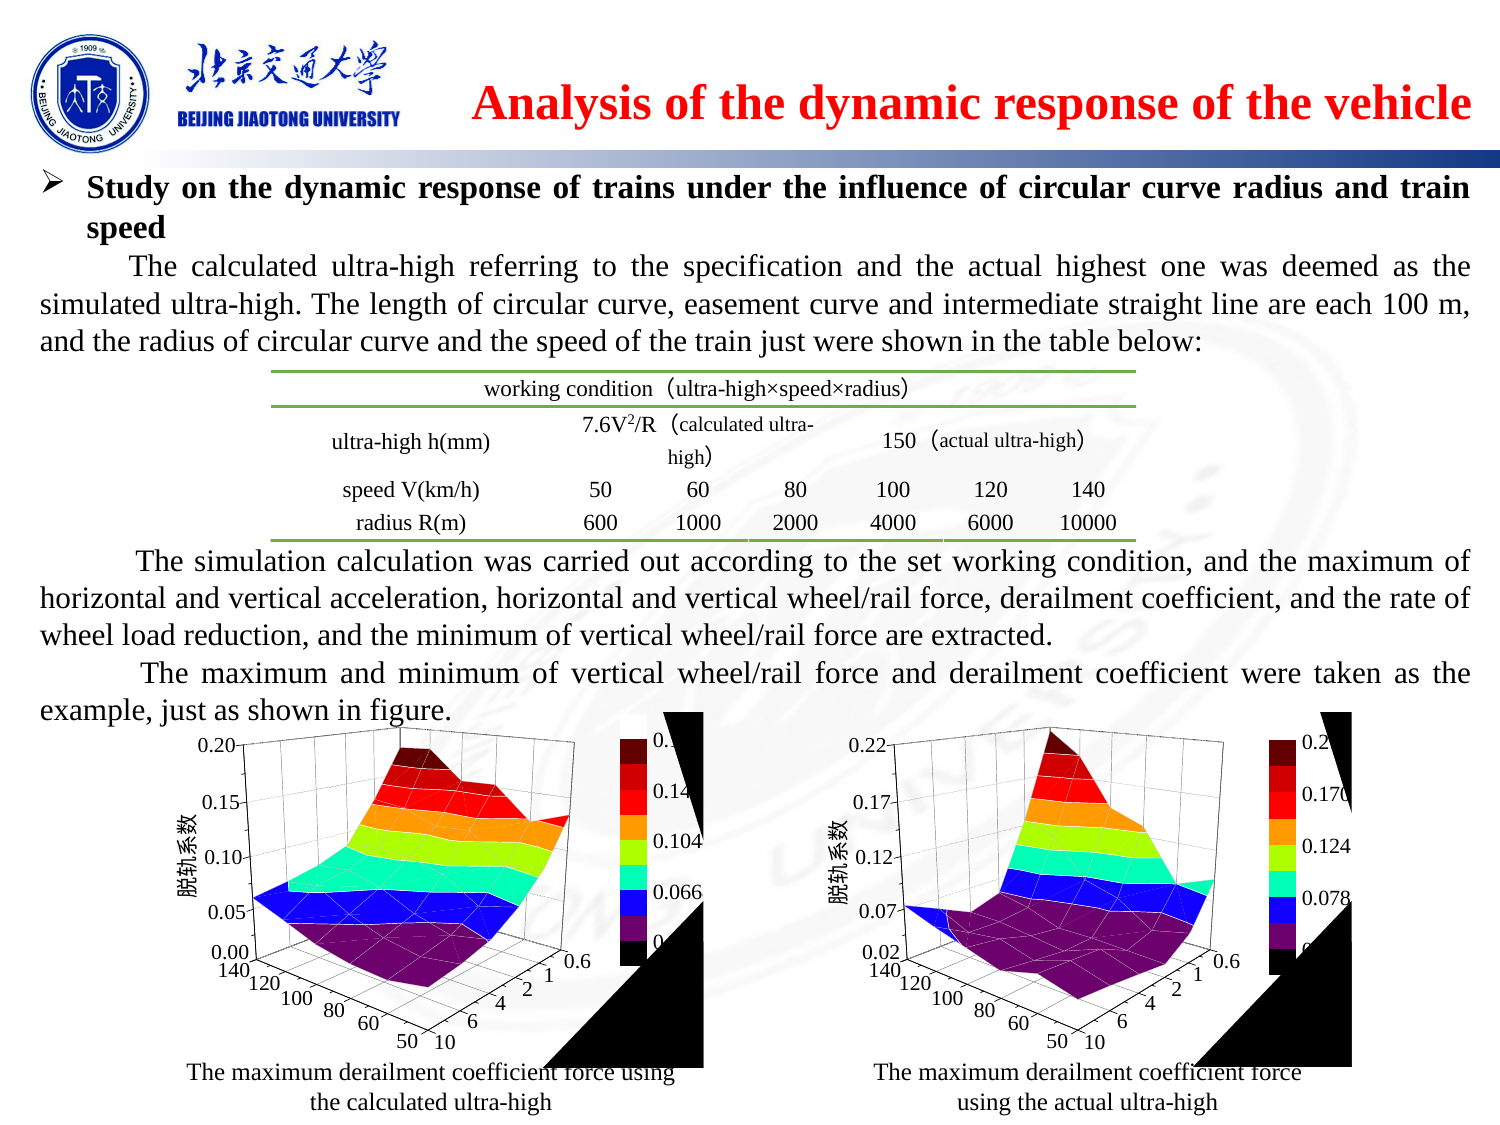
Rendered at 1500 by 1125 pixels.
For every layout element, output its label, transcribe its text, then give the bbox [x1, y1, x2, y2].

text_box Analysis of the dynamic response of the vehicle [294, 62, 1500, 138]
text_box The simulation calculation was carried out according to the set working condition, and the maximum of horizontal and vertical acceleration, horizontal and vertical wheel/rail force, derailment coefficient, and the rate of wheel load reduction, and the minimum of vertical wheel/rail force are extracted. The maximum and minimum of vertical wheel/rail force and derailment coefficient were taken as the example, just as shown in figure. [24, 532, 1488, 735]
text_box The maximum derailment coefficient force using the actual ultra-high [839, 1075, 1336, 1123]
picture [0, 0, 1500, 1125]
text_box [172, 712, 704, 1068]
text_box Study on the dynamic response of trains under the influence of circular curve radius and train speed The calculated ultra-high referring to the specification and the actual highest one was deemed as the simulated ultra-high. The length of circular curve, easement curve and intermediate straight line are each 100 m, and the radius of circular curve and the speed of the train just were shown in the table below: [24, 158, 1488, 366]
text_box The maximum derailment coefficient force using the calculated ultra-high [162, 1047, 700, 1123]
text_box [823, 712, 1352, 1068]
